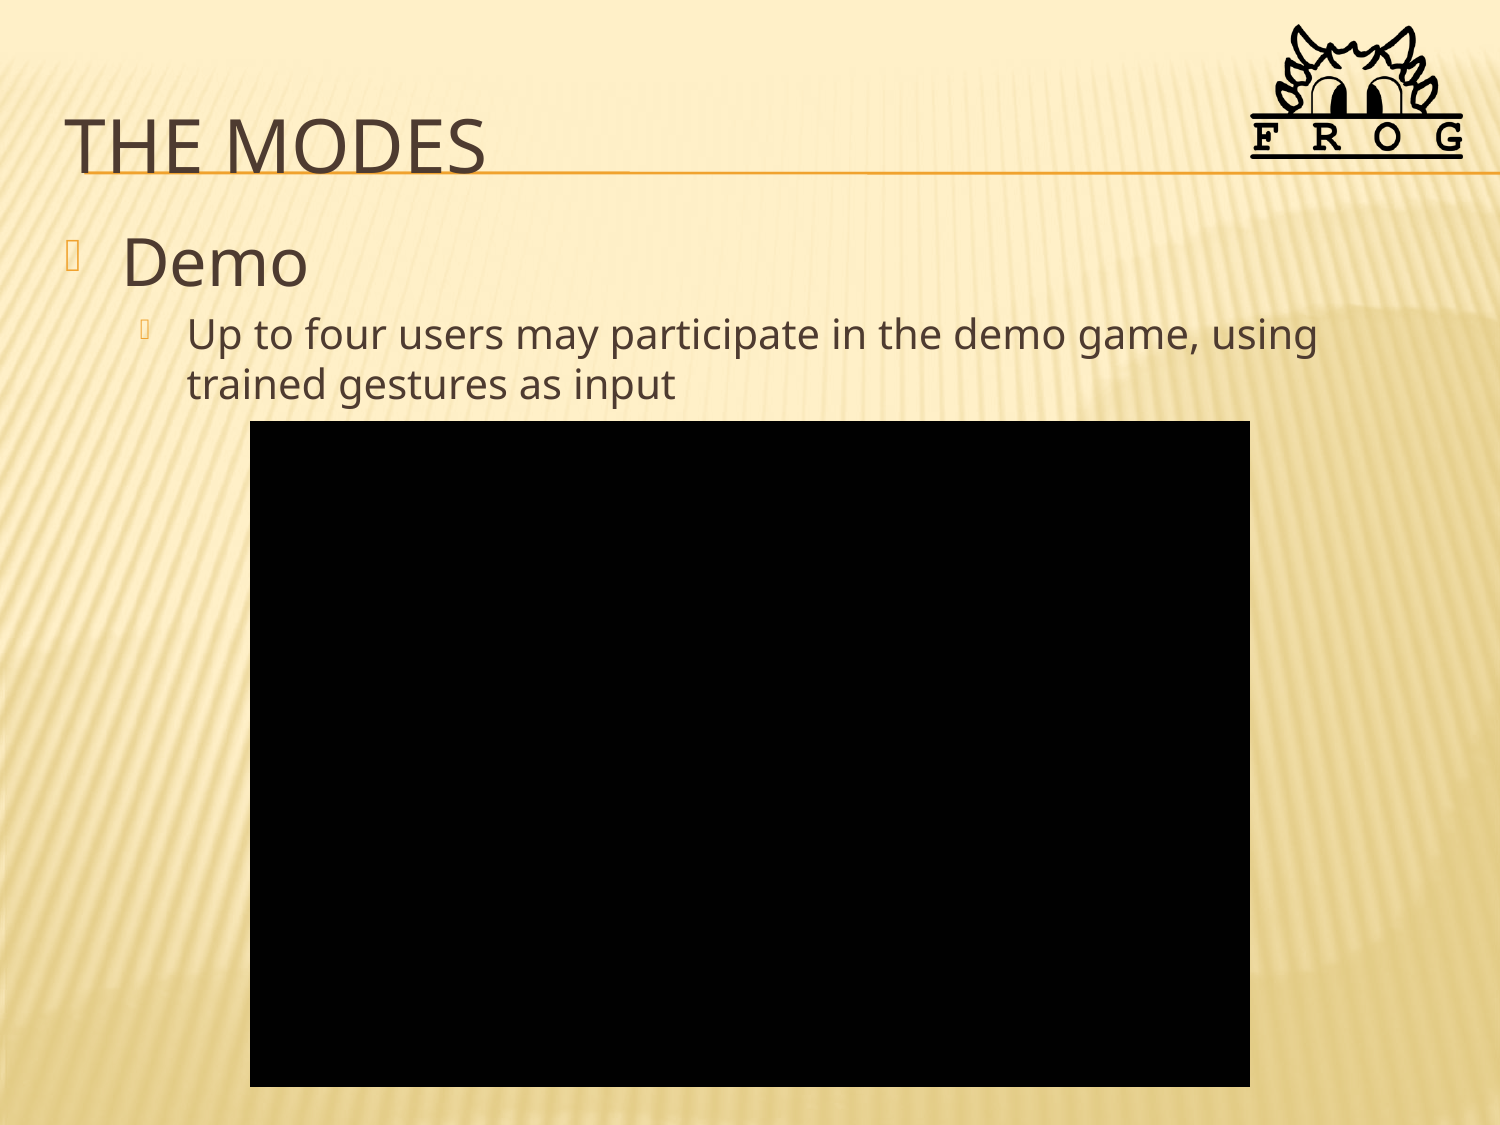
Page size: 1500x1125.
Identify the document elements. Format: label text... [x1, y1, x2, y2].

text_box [249, 420, 1251, 1088]
picture [1249, 24, 1463, 159]
list Demo Up to four users may participate in the demo game, using trained gestures as input [50, 212, 1475, 955]
title The Modes [50, 75, 1475, 212]
